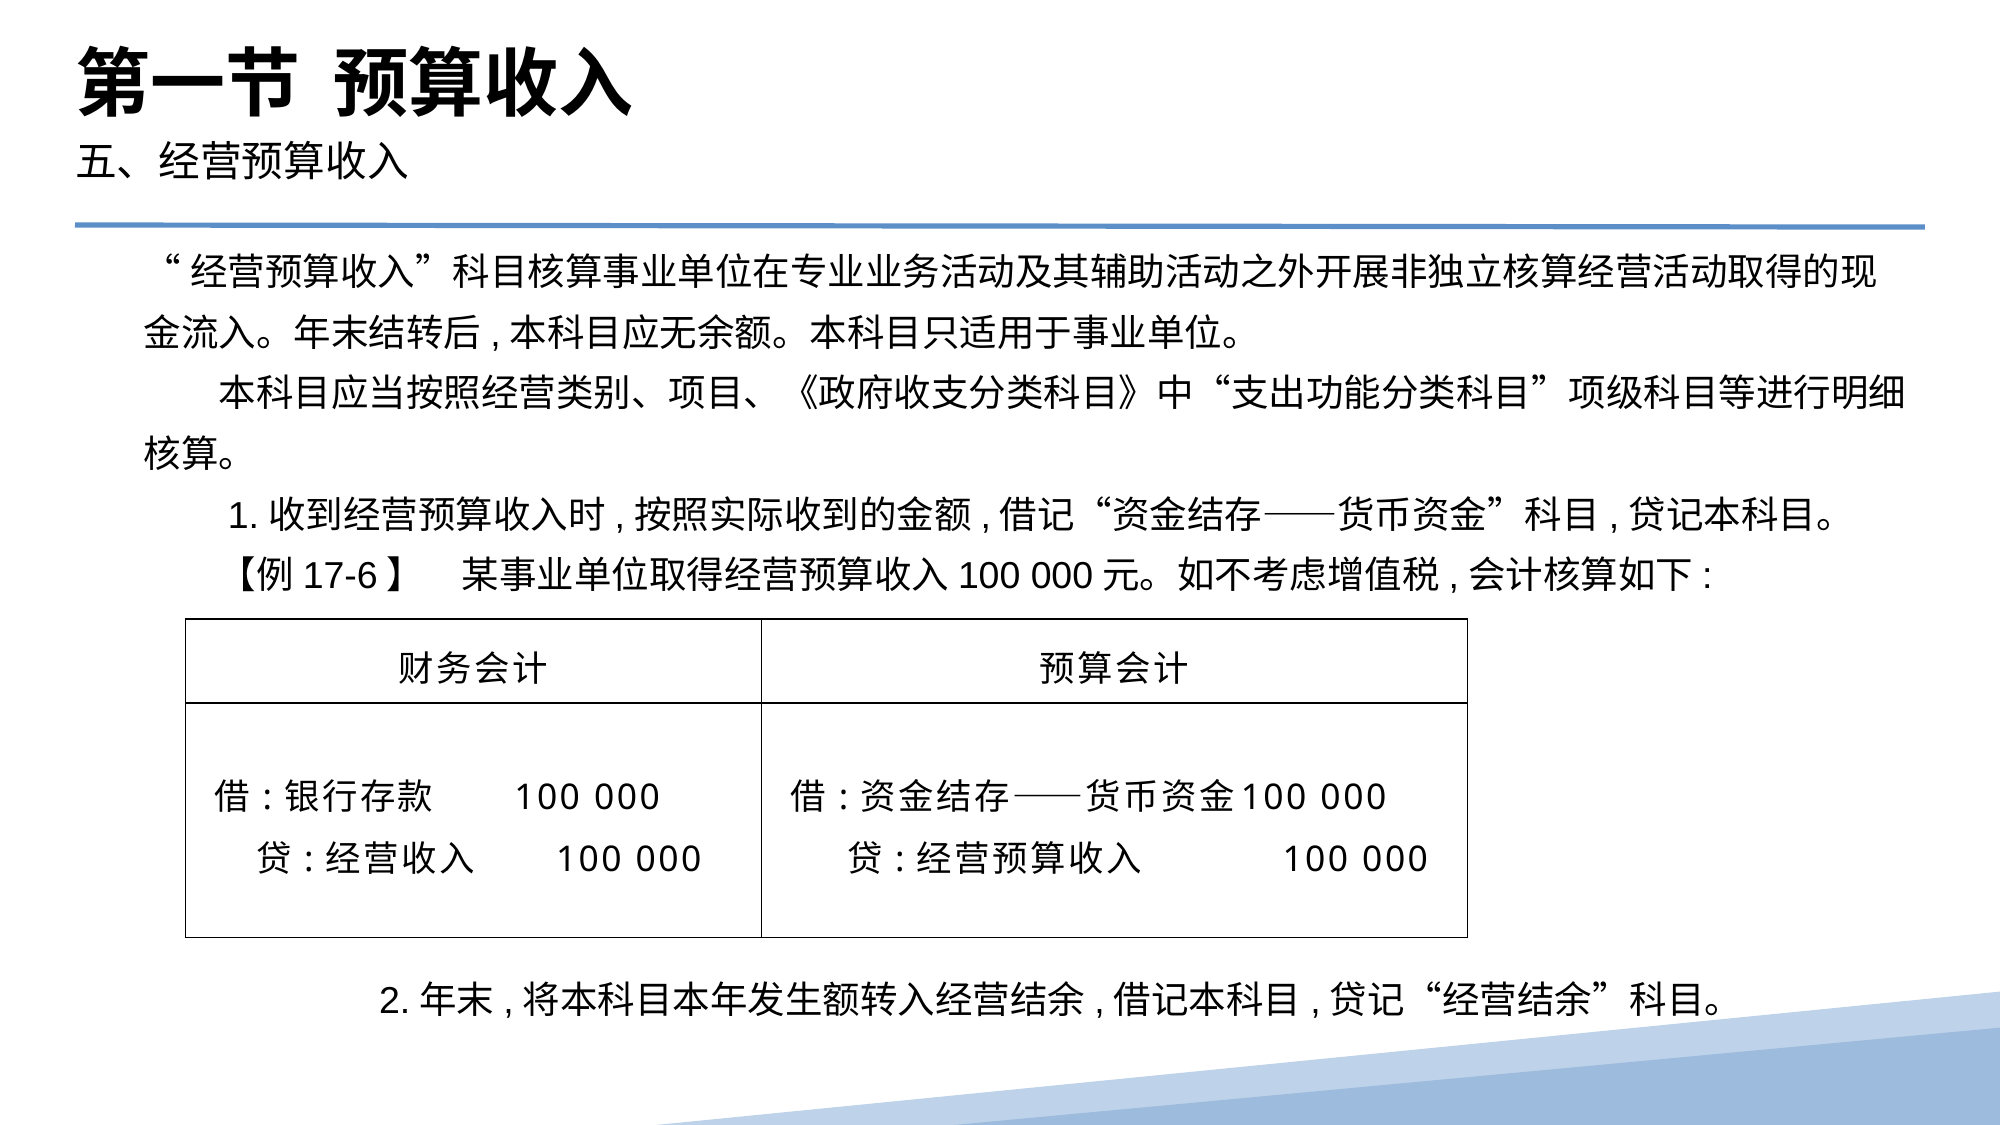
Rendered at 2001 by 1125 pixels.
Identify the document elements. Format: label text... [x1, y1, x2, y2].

text_box “经营预算收入”科目核算事业单位在专业业务活动及其辅助活动之外开展非独立核算经营活动取得的现金流入。年末结转后,本科目应无余额。本科目只适用于事业单位。 本科目应当按照经营类别、项目、《政府收支分类科目》中“支出功能分类科目”项级科目等进行明细核算。 1.收到经营预算收入时,按照实际收到的金额,借记“资金结存——货币资金”科目,贷记本科目。 【例17-6】 某事业单位取得经营预算收入100 000元。如不考虑增值税,会计核算如下: [129, 228, 1925, 604]
table_cell 借:银行存款 100 000 贷:经营收入 100 000 [186, 704, 761, 937]
table_header 预算会计 [762, 620, 1467, 702]
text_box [74, 224, 1925, 228]
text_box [656, 991, 2000, 1125]
text_box 第一节 预算收入 [75, 24, 1925, 124]
table_header 财务会计 [186, 620, 761, 702]
text_box 2.年末,将本科目本年发生额转入经营结余,借记本科目,贷记“经营结余”科目。 [323, 991, 656, 1053]
table_cell 借:资金结存——货币资金 100 000 贷:经营预算收入 100 000 [762, 704, 1467, 937]
text_box 五、经营预算收入 [75, 124, 1925, 200]
